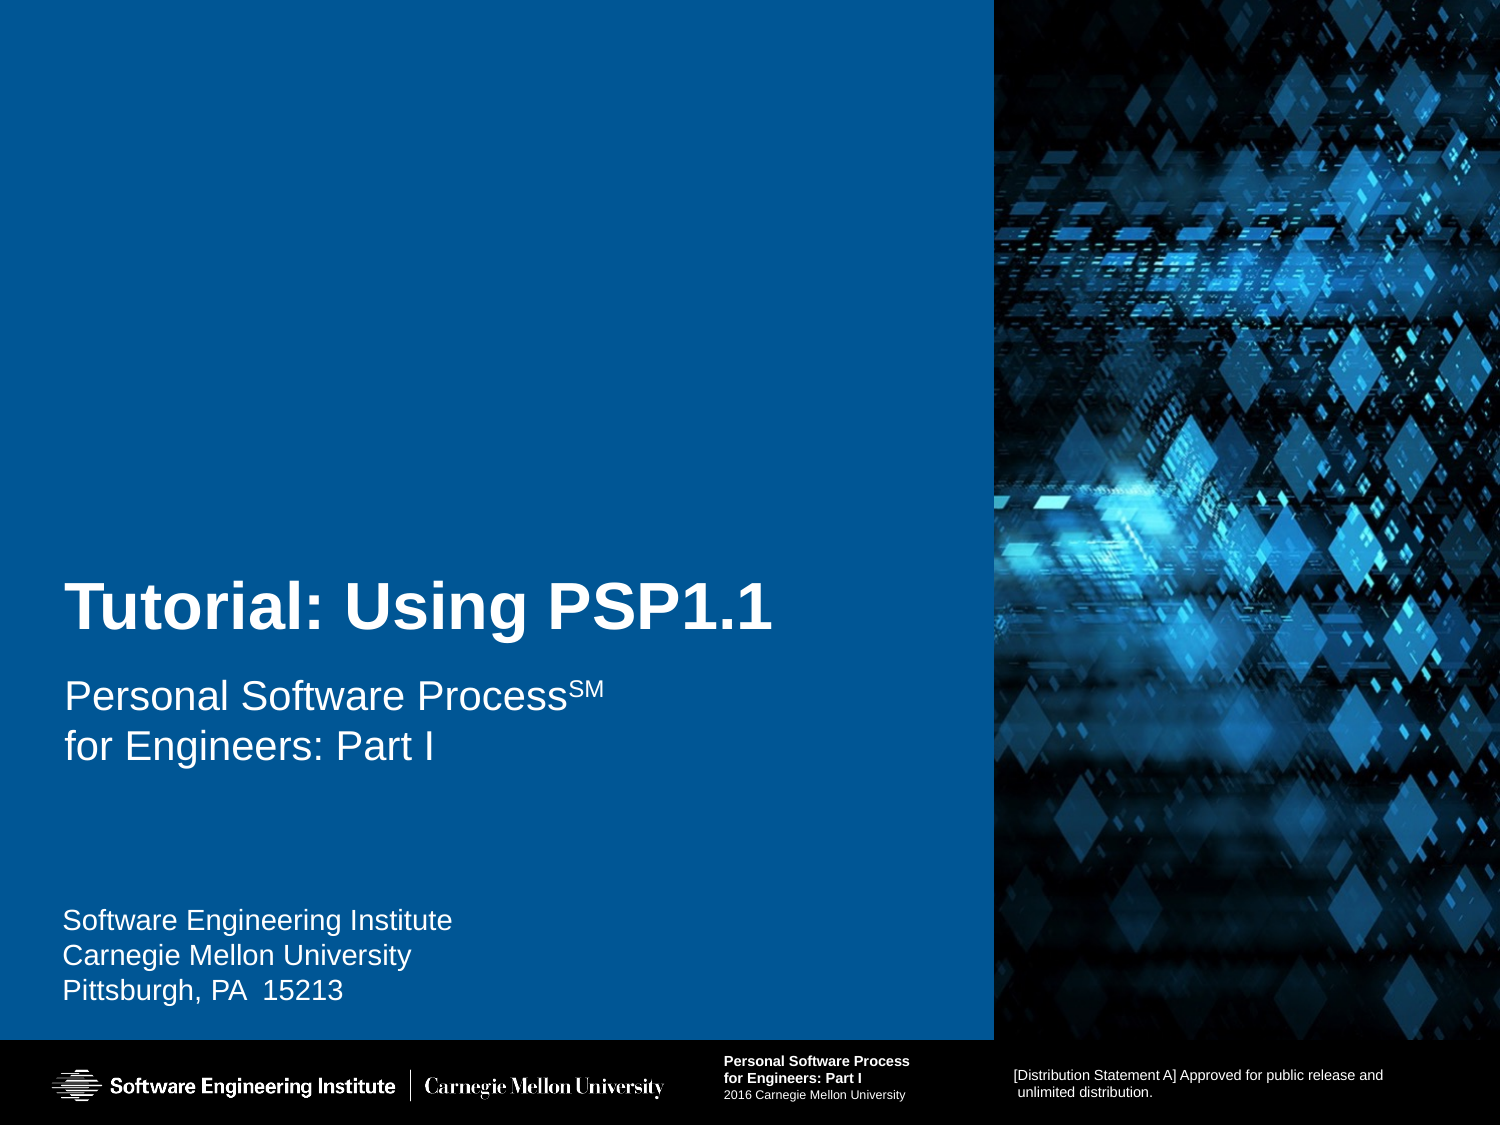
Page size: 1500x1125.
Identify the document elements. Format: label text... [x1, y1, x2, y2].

title Tutorial: Using PSP1.1 [64, 43, 850, 644]
picture [43, 1062, 673, 1106]
picture [994, 0, 1500, 1040]
subtitle Personal Software ProcessSM for Engineers: Part I [64, 668, 850, 882]
